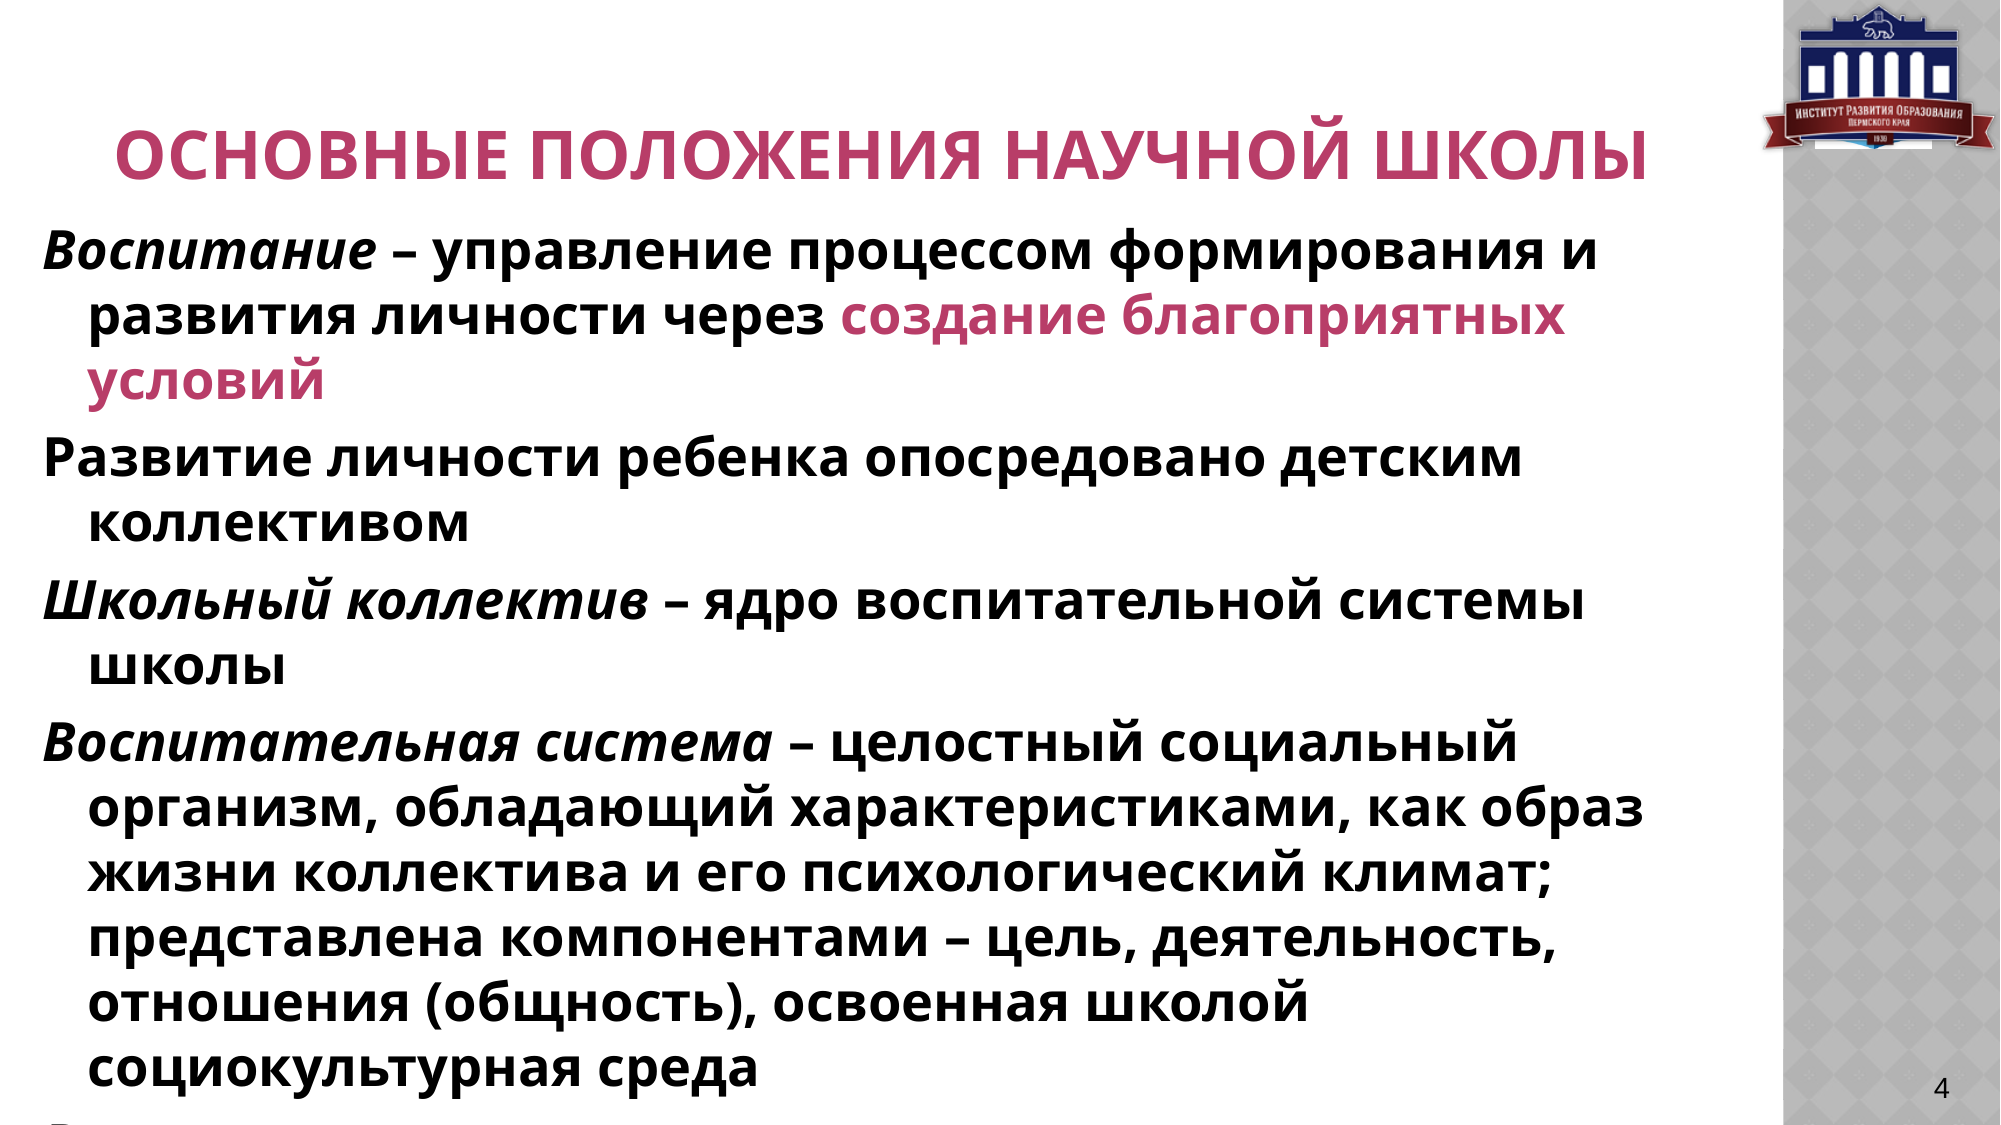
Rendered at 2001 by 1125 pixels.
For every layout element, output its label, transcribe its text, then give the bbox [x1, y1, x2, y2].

list Воспитание – управление процессом формирования и развития личности через создание благоприятных условий Развитие личности ребенка опосредовано детским коллективом Школьный коллектив – ядро воспитательной системы школы Воспитательная система – целостный социальный организм, обладающий характеристиками, как образ жизни коллектива и его психологический климат; представлена компонентами – цель, деятельность, отношения (общность), освоенная школой социокультурная среда Воспитательное пространство – предельно открытая среда педагогических событий детей и взрослых [27, 207, 1794, 1098]
title Основные положения научной школы [99, 52, 1684, 193]
picture [1757, 0, 2000, 155]
